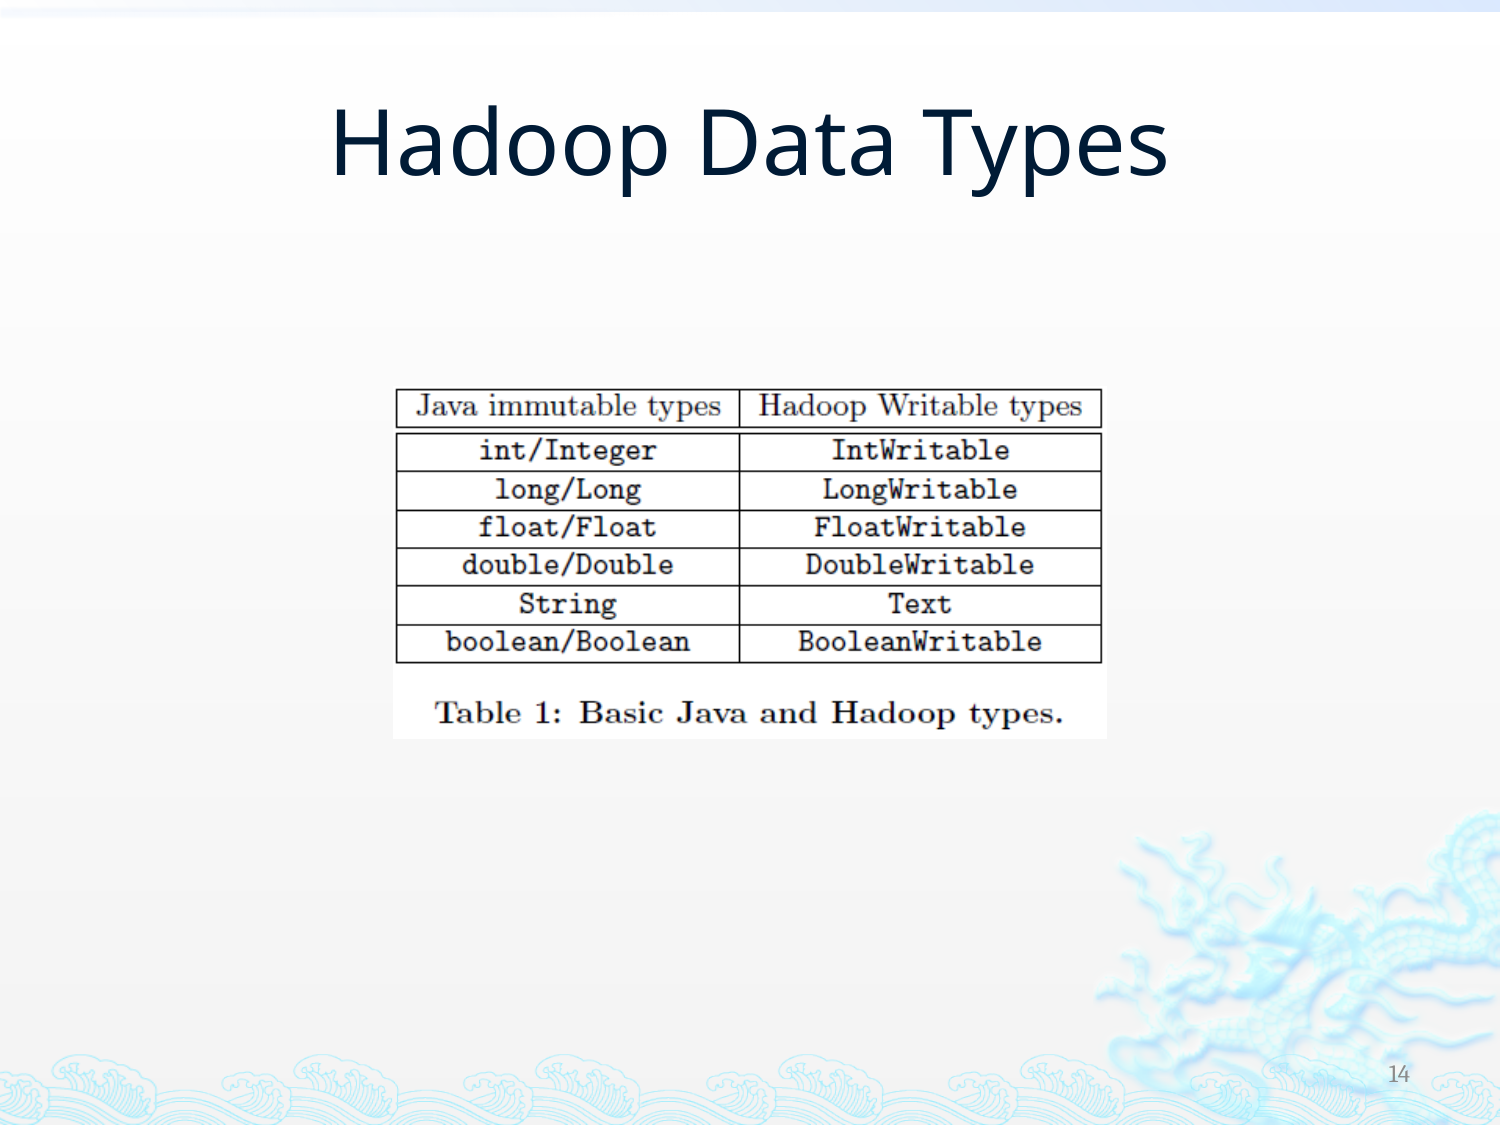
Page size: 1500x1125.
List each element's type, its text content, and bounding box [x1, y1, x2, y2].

slide_number 14 [1074, 1042, 1425, 1103]
picture [393, 386, 1107, 739]
title Hadoop Data Types [75, 45, 1425, 233]
